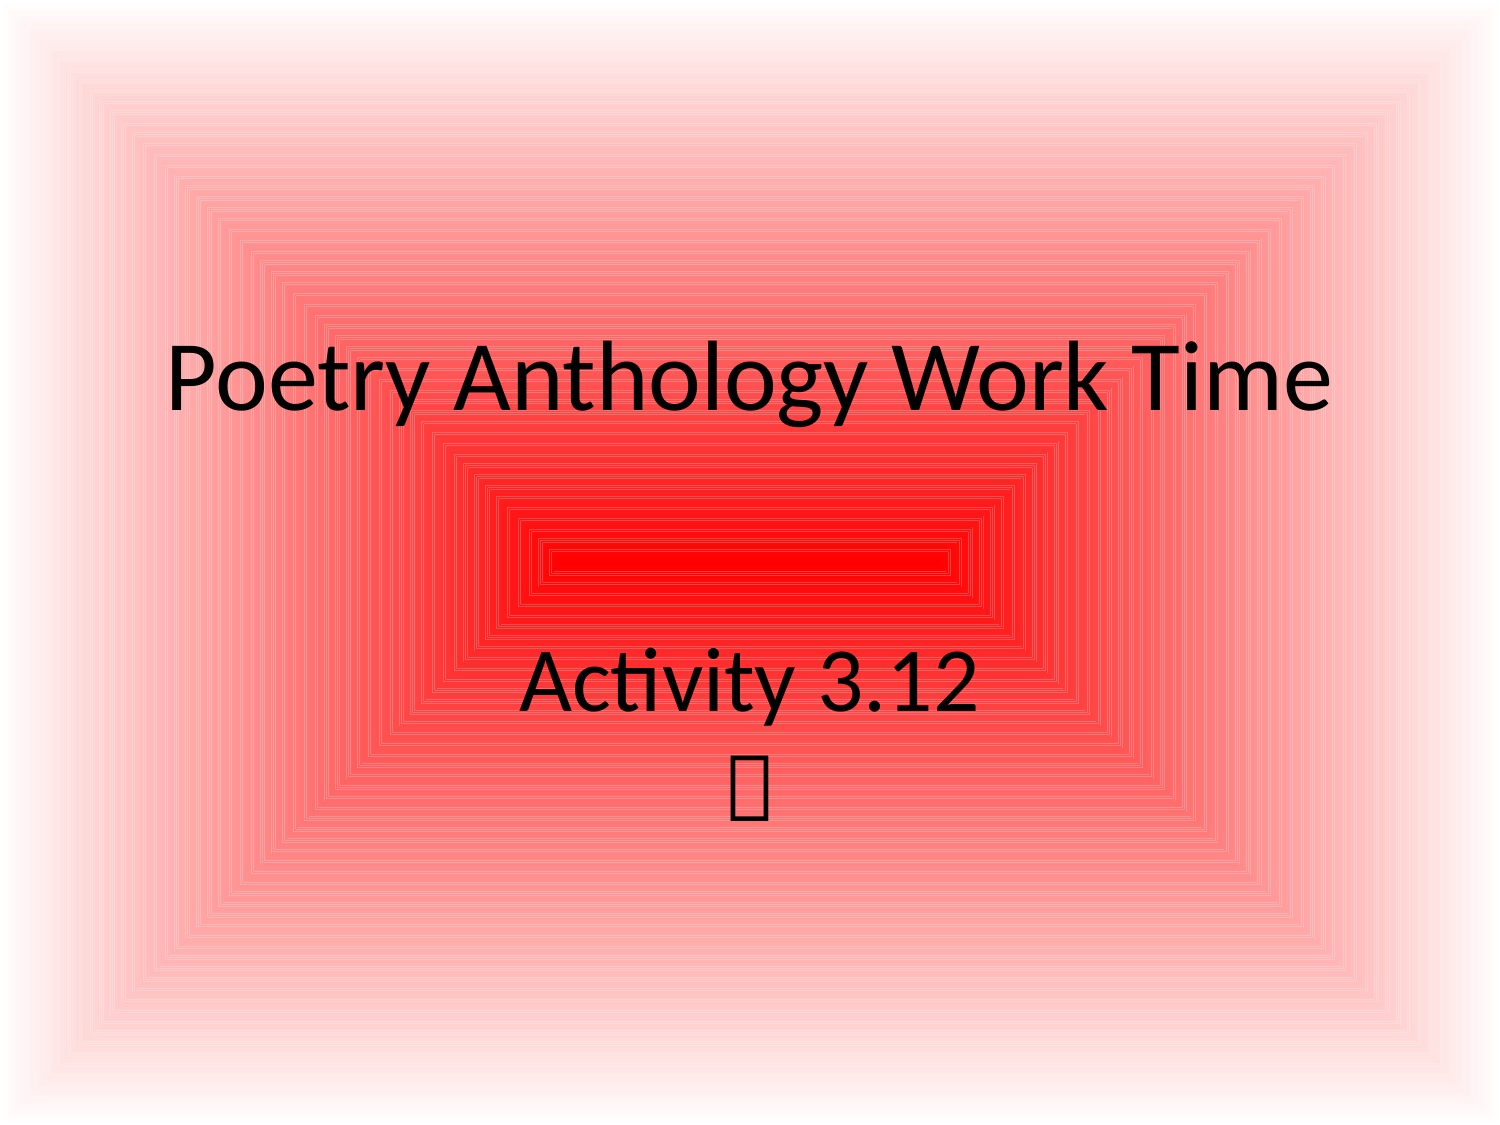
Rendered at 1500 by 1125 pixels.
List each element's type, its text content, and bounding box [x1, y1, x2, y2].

title Poetry Anthology Work Time [112, 249, 1388, 492]
text_box Activity 3.12  [112, 608, 1388, 850]
